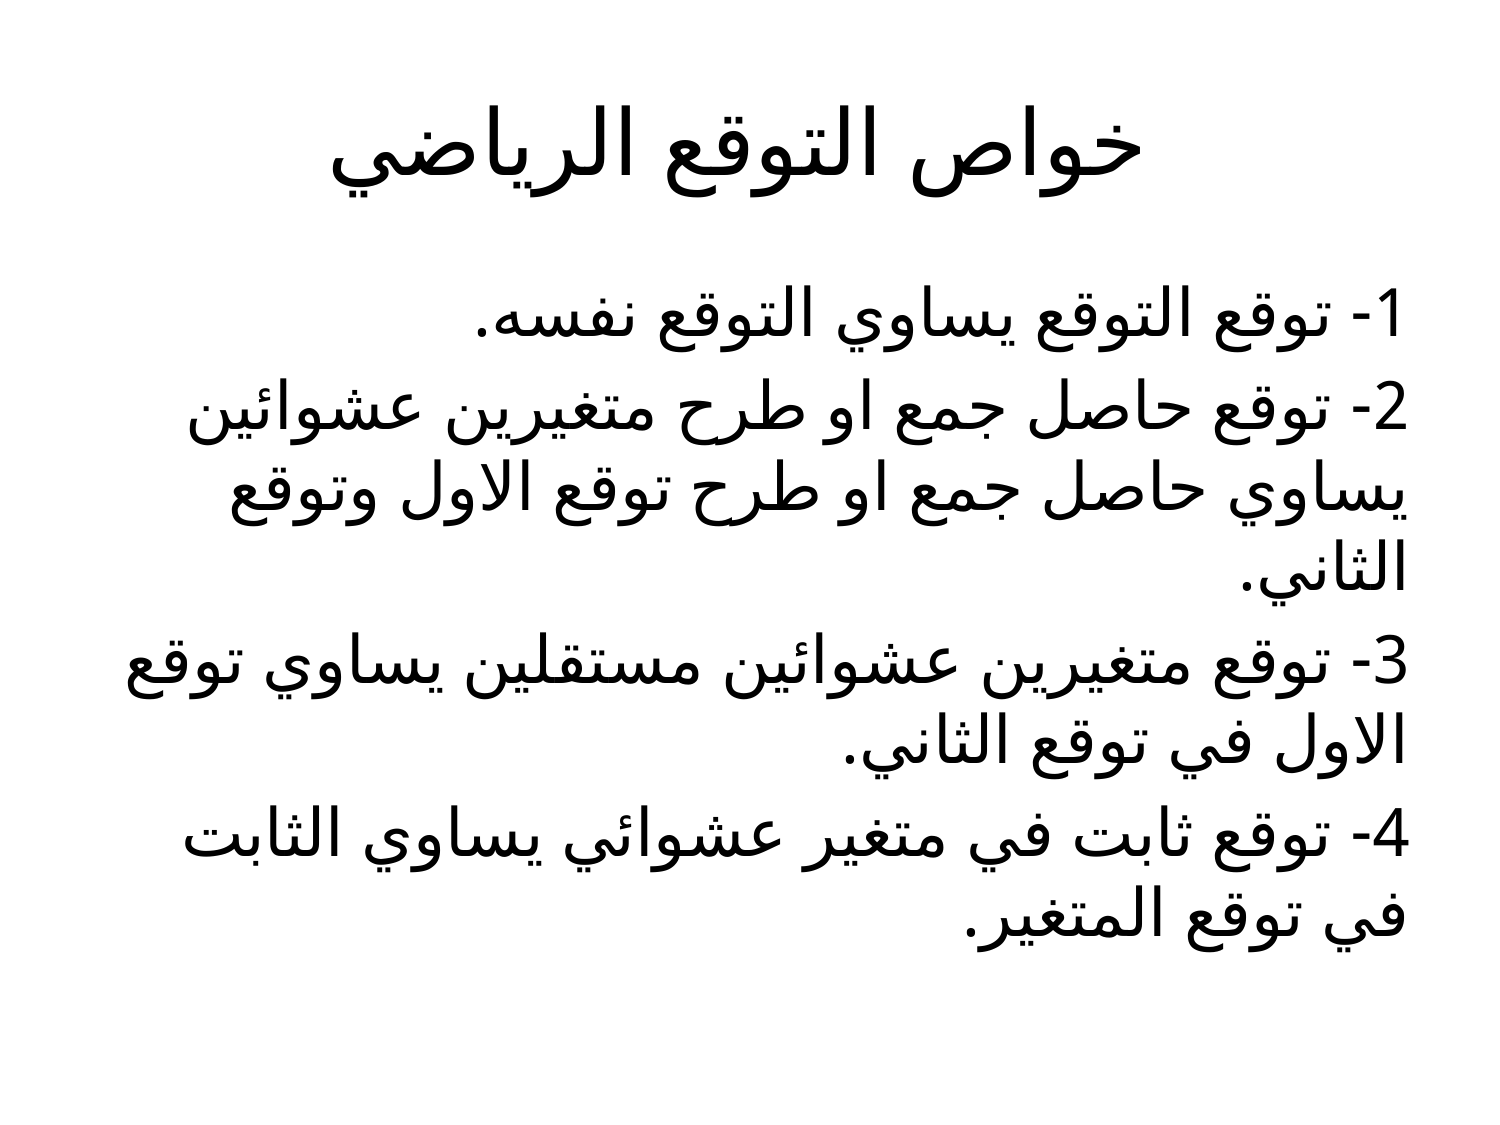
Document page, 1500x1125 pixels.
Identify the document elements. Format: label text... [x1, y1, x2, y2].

title خواص التوقع الرياضي [75, 45, 1425, 233]
list 1- توقع التوقع يساوي التوقع نفسه. 2- توقع حاصل جمع او طرح متغيرين عشوائين يساوي حاصل جمع او طرح توقع الاول وتوقع الثاني. 3- توقع متغيرين عشوائين مستقلين يساوي توقع الاول في توقع الثاني. 4- توقع ثابت في متغير عشوائي يساوي الثابت في توقع المتغير. [75, 262, 1425, 1005]
